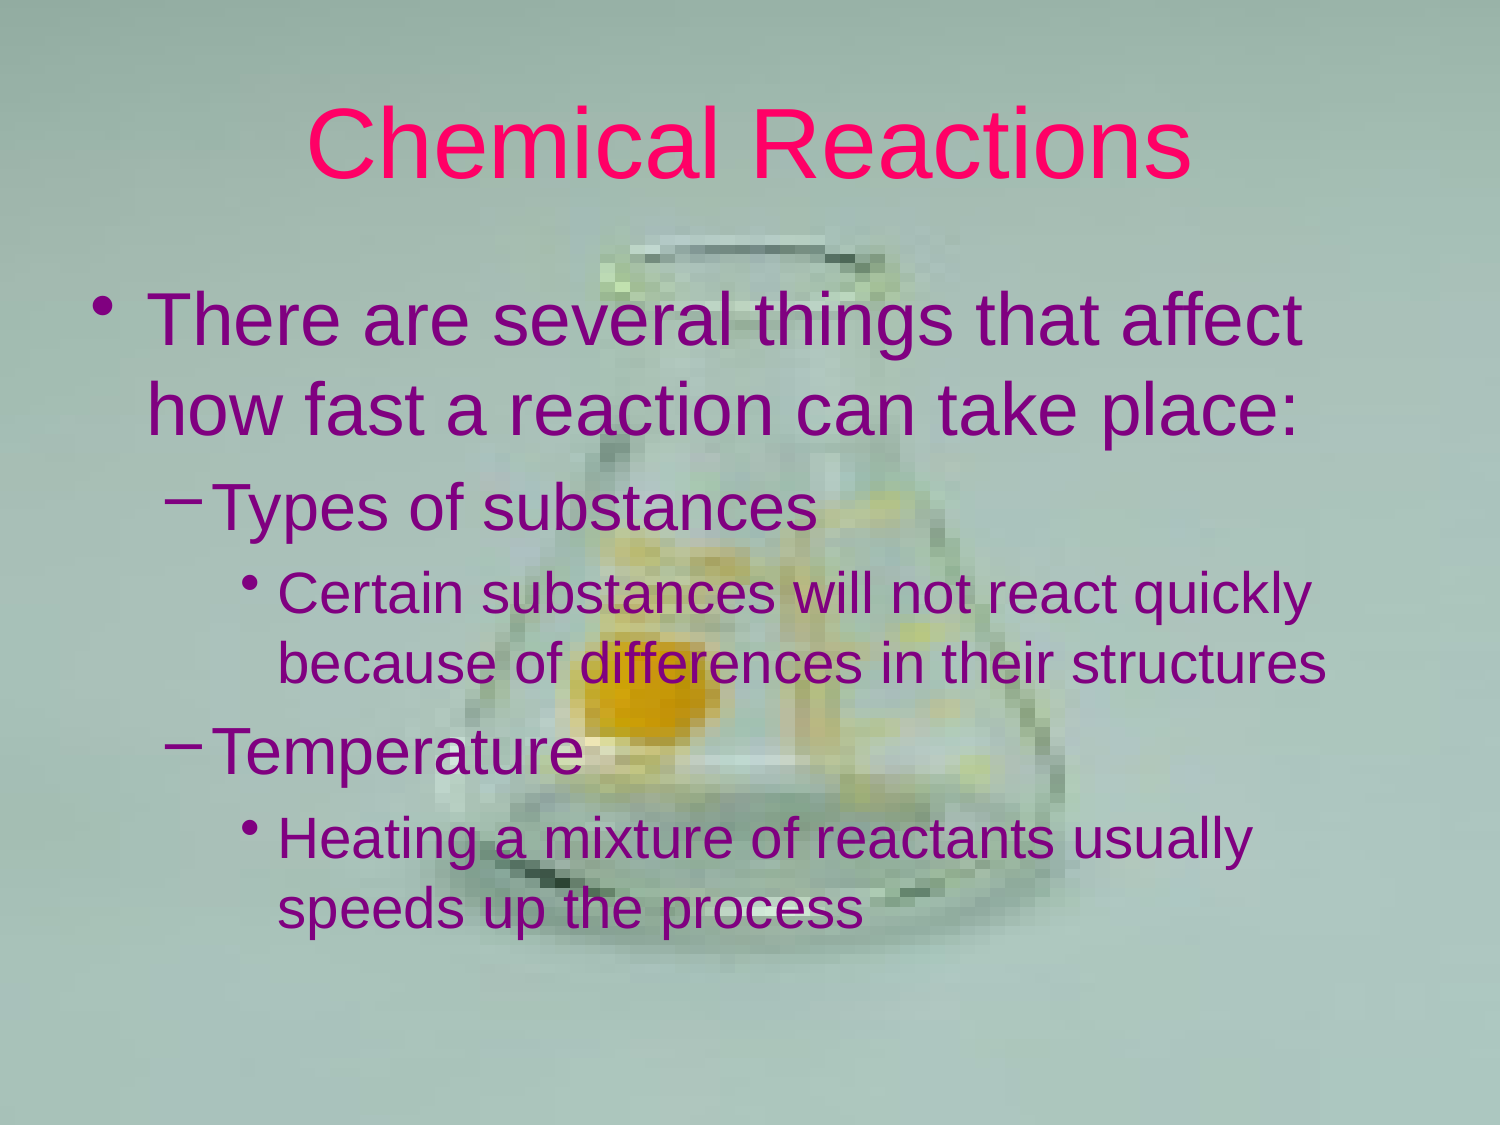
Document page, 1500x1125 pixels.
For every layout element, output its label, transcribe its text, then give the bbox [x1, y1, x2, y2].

title Chemical Reactions [74, 44, 1426, 233]
picture [0, 0, 1500, 1125]
list There are several things that affect how fast a reaction can take place: Types of substances Certain substances will not react quickly because of differences in their structures Temperature Heating a mixture of reactants usually speeds up the process [74, 262, 1426, 1006]
